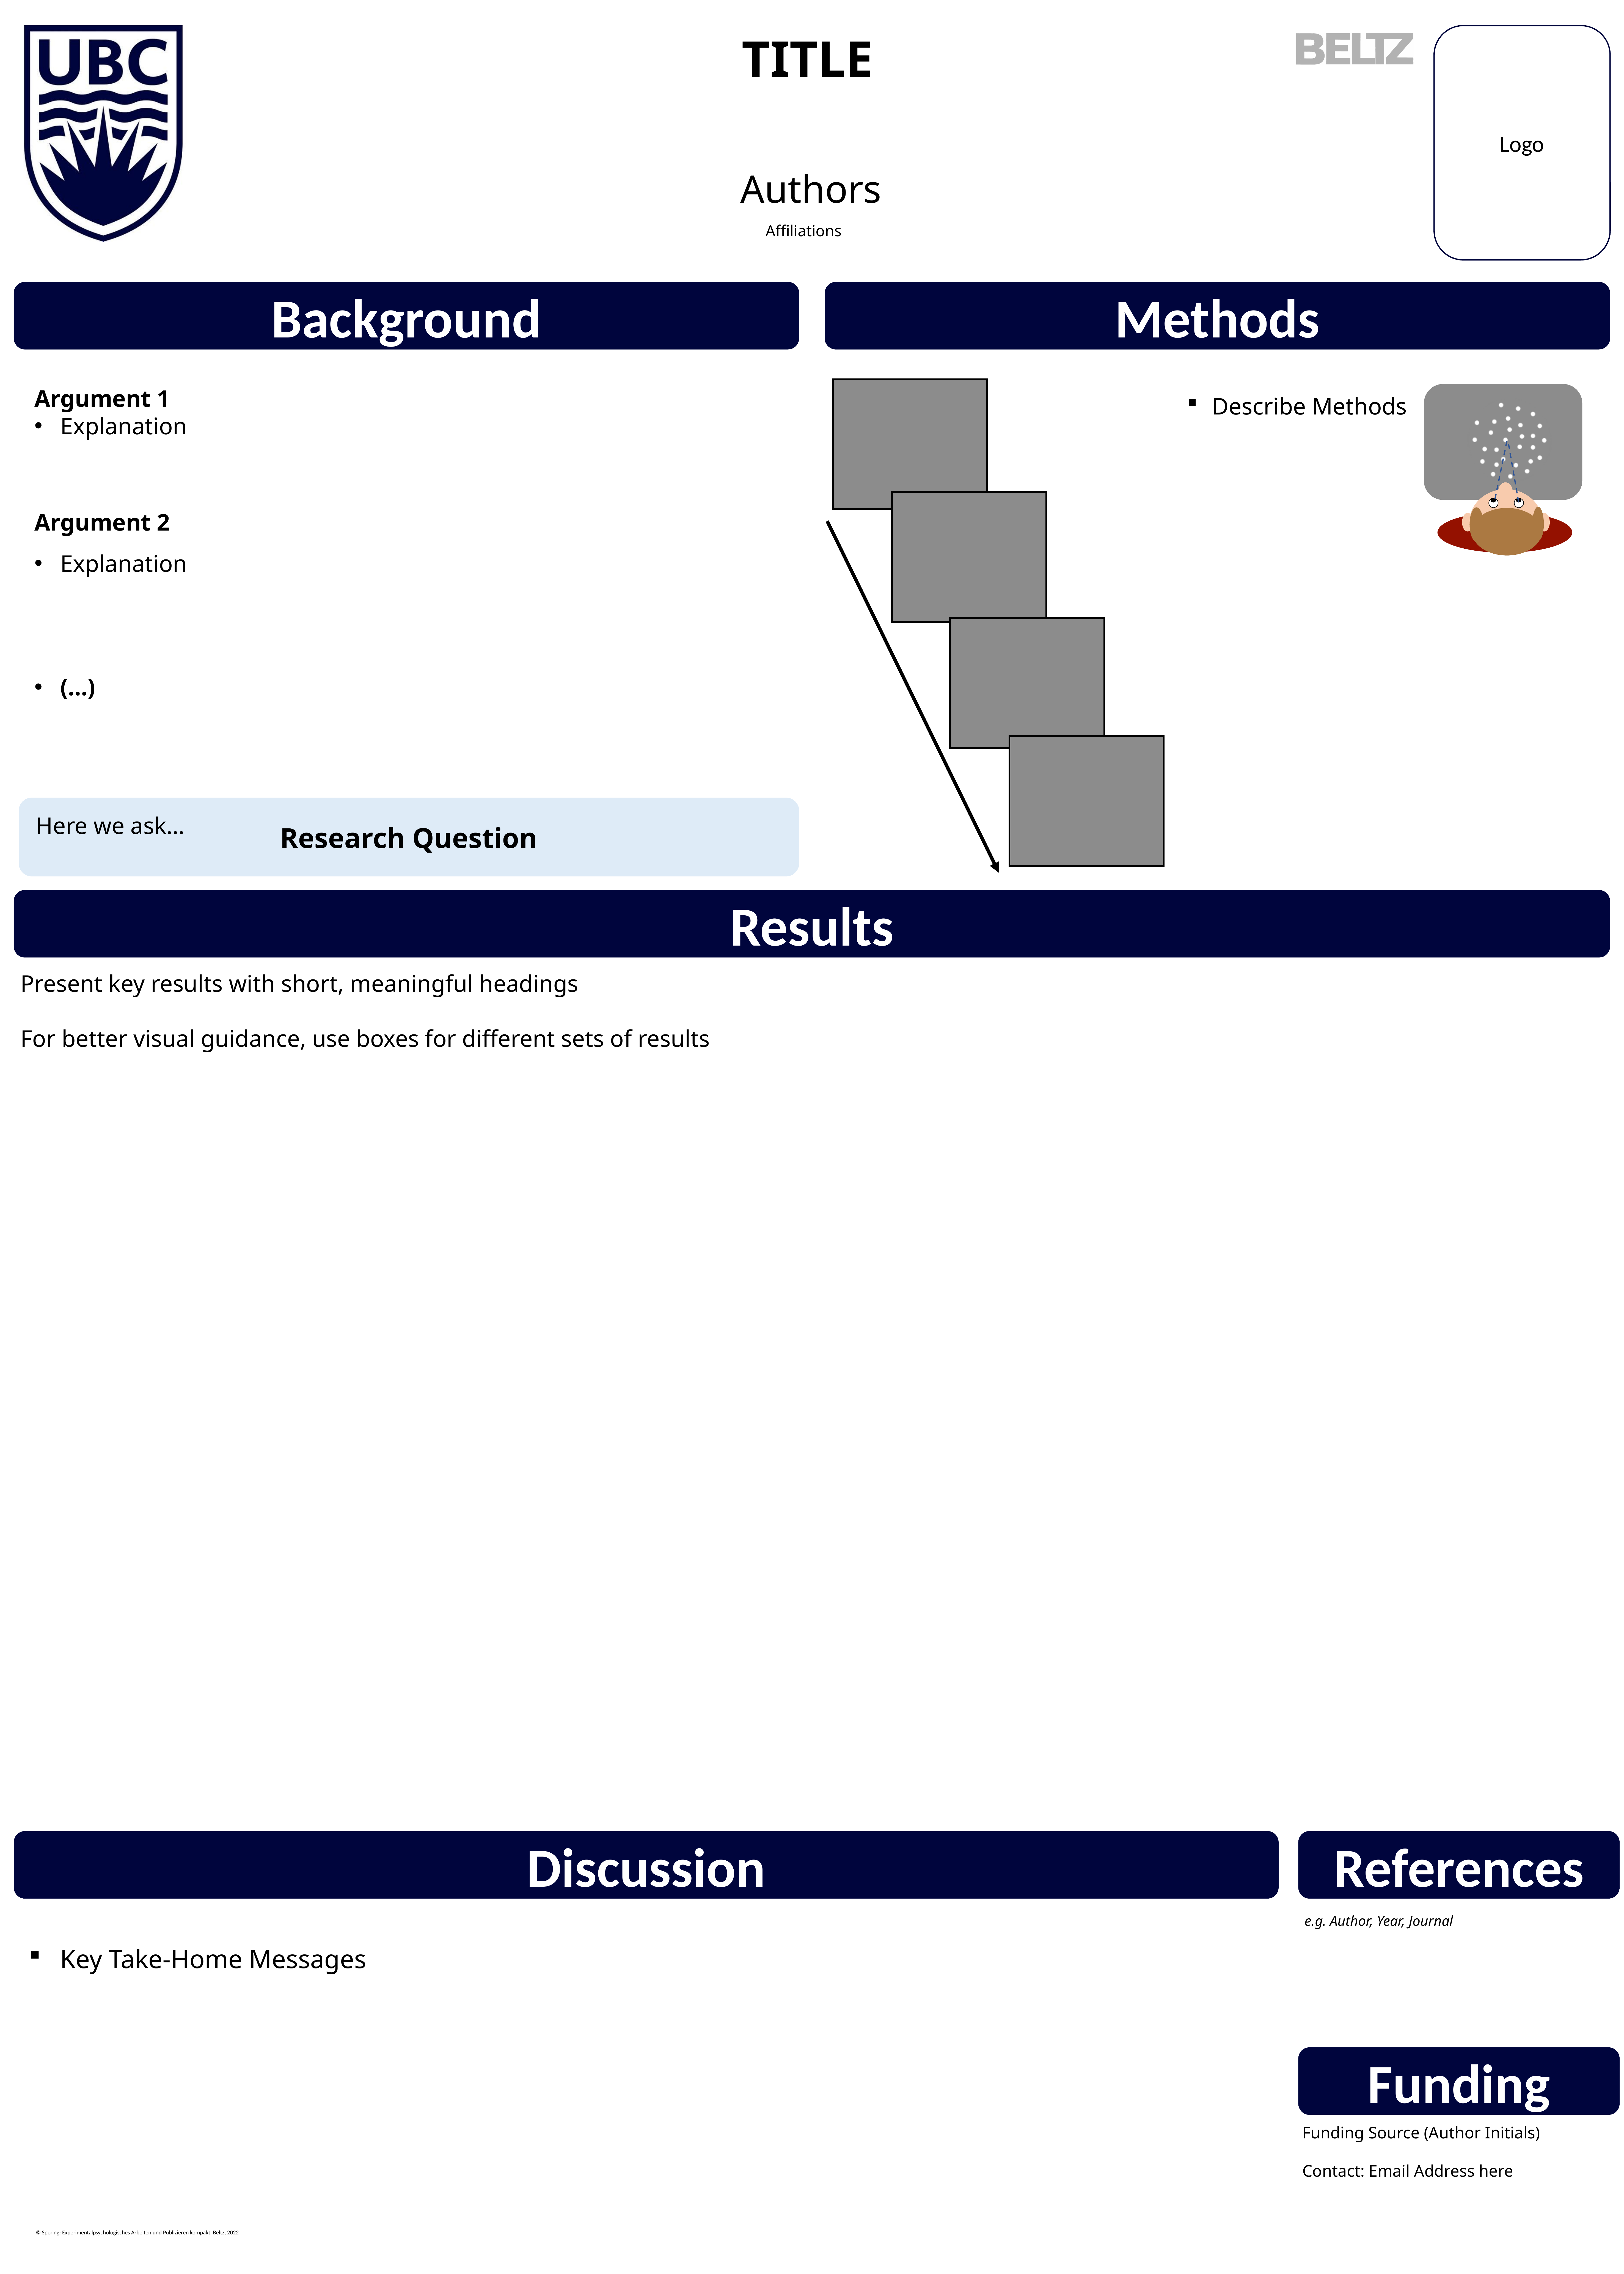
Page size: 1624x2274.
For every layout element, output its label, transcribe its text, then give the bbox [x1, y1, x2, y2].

text_box Argument 1 Explanation Argument 2 Explanation (…) [30, 382, 784, 702]
text_box Authors [212, 163, 1426, 213]
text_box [827, 521, 999, 873]
text_box Background [13, 281, 800, 350]
picture [0, 25, 212, 242]
text_box [999, 618, 1105, 748]
text_box [892, 492, 1047, 618]
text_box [1495, 440, 1507, 499]
text_box [1424, 421, 1462, 500]
text_box [1550, 517, 1573, 548]
picture [1295, 33, 1414, 65]
text_box Present key results with short, meaningful headings For better visual guidance, use boxes for different sets of results [16, 967, 799, 1054]
text_box e.g. Author, Year, Journal [1300, 1910, 1617, 1931]
text_box Funding Source (Author Initials) Contact: Email Address here [1298, 2120, 1620, 2201]
text_box [1437, 516, 1462, 548]
text_box Results [13, 889, 1611, 958]
text_box Describe Methods [1183, 362, 1582, 421]
text_box Methods [824, 281, 1611, 350]
text_box Logo [1434, 25, 1611, 260]
text_box [1009, 736, 1164, 866]
text_box Affiliations [211, 216, 1396, 252]
picture [1444, 388, 1569, 484]
text_box Discussion [13, 1831, 1279, 1899]
text_box Funding [1298, 2047, 1620, 2115]
text_box References [1298, 1831, 1620, 1899]
text_box Here we ask… [32, 809, 646, 841]
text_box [1508, 442, 1519, 502]
text_box Research Question [18, 797, 800, 877]
text_box [1550, 398, 1583, 500]
text_box © Spering: Experimentalpsychologisches Arbeiten und Publizieren kompakt. Beltz, 2022 [32, 2227, 920, 2238]
text_box [833, 379, 987, 509]
text_box TITLE [212, 25, 1434, 89]
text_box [1462, 482, 1550, 556]
text_box Key Take-Home Messages [25, 1926, 872, 1976]
